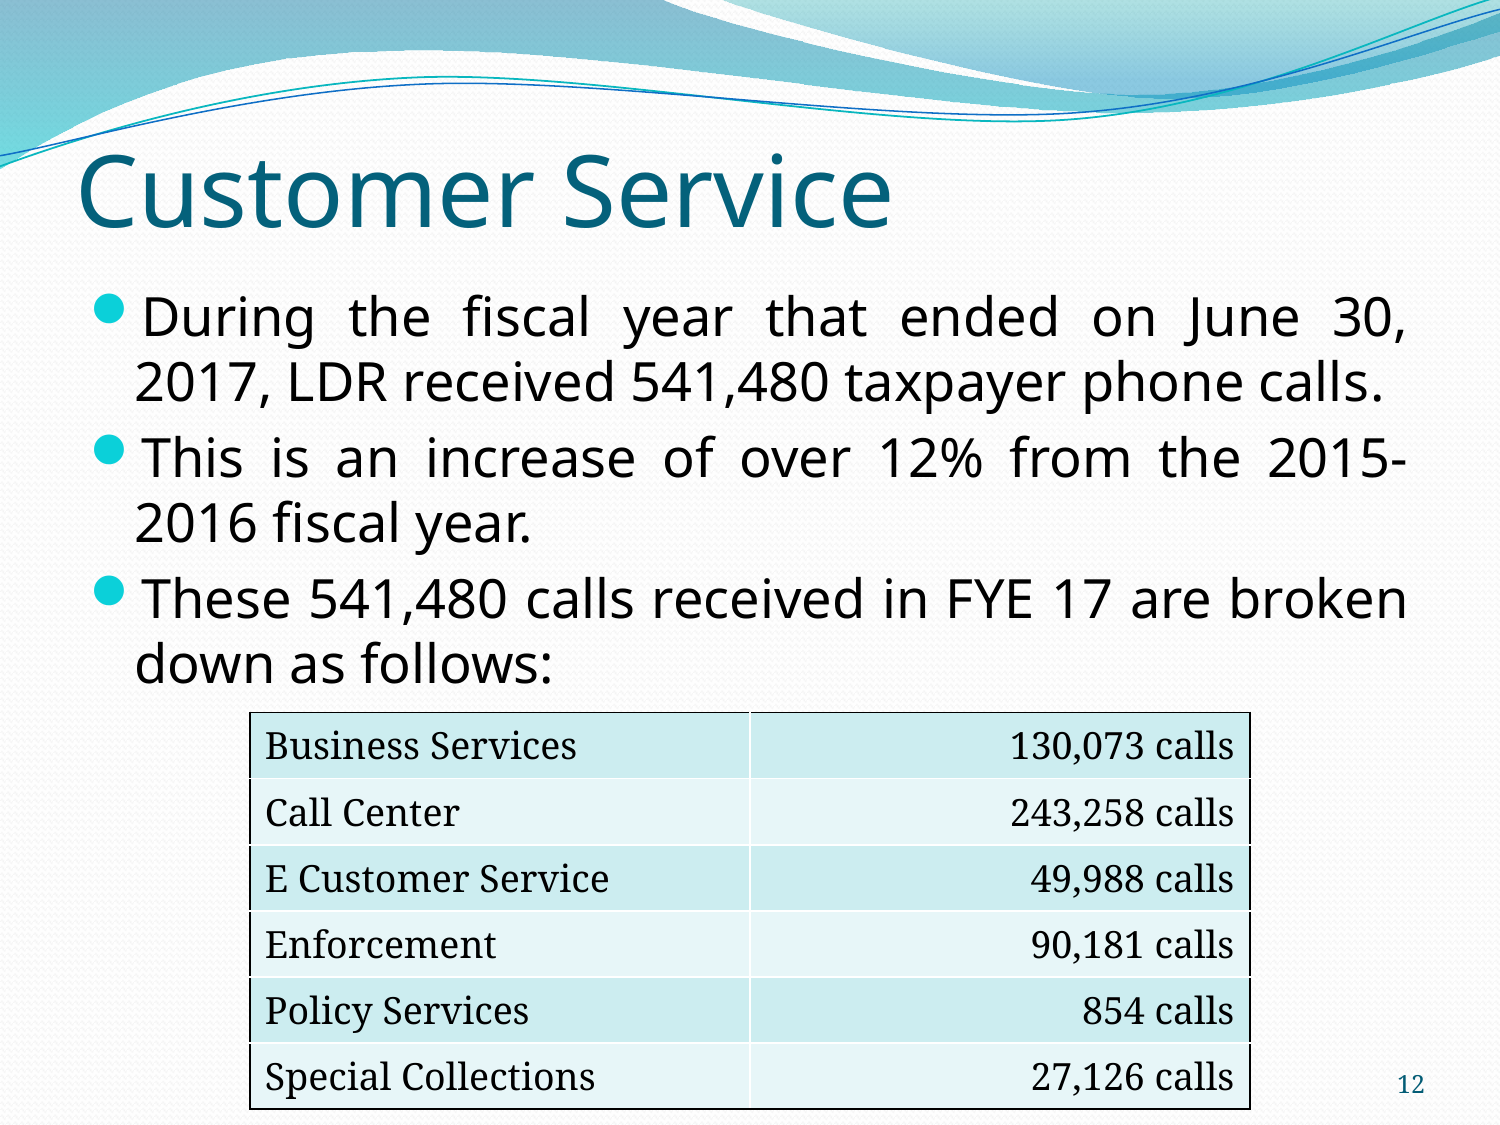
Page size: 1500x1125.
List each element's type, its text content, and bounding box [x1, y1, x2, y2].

table_cell Policy Services [251, 978, 749, 1042]
table_cell Special Collections [251, 1044, 749, 1108]
list During the fiscal year that ended on June 30, 2017, LDR received 541,480 taxpayer phone calls. This is an increase of over 12% from the 2015-2016 fiscal year. These 541,480 calls received in FYE 17 are broken down as follows: [75, 275, 1425, 995]
table_cell E Customer Service [251, 846, 749, 910]
table_cell 49,988 calls [751, 846, 1249, 910]
table_cell 90,181 calls [751, 912, 1249, 976]
table_cell 243,258 calls [751, 779, 1249, 844]
table_cell Call Center [251, 779, 749, 844]
table_cell Enforcement [251, 912, 749, 976]
table_cell 27,126 calls [751, 1044, 1249, 1108]
table_header 130,073 calls [751, 713, 1249, 778]
table_cell 854 calls [751, 978, 1249, 1042]
table_header Business Services [251, 713, 749, 778]
slide_number 12 [1299, 1042, 1425, 1103]
title Customer Service [75, 60, 1425, 248]
